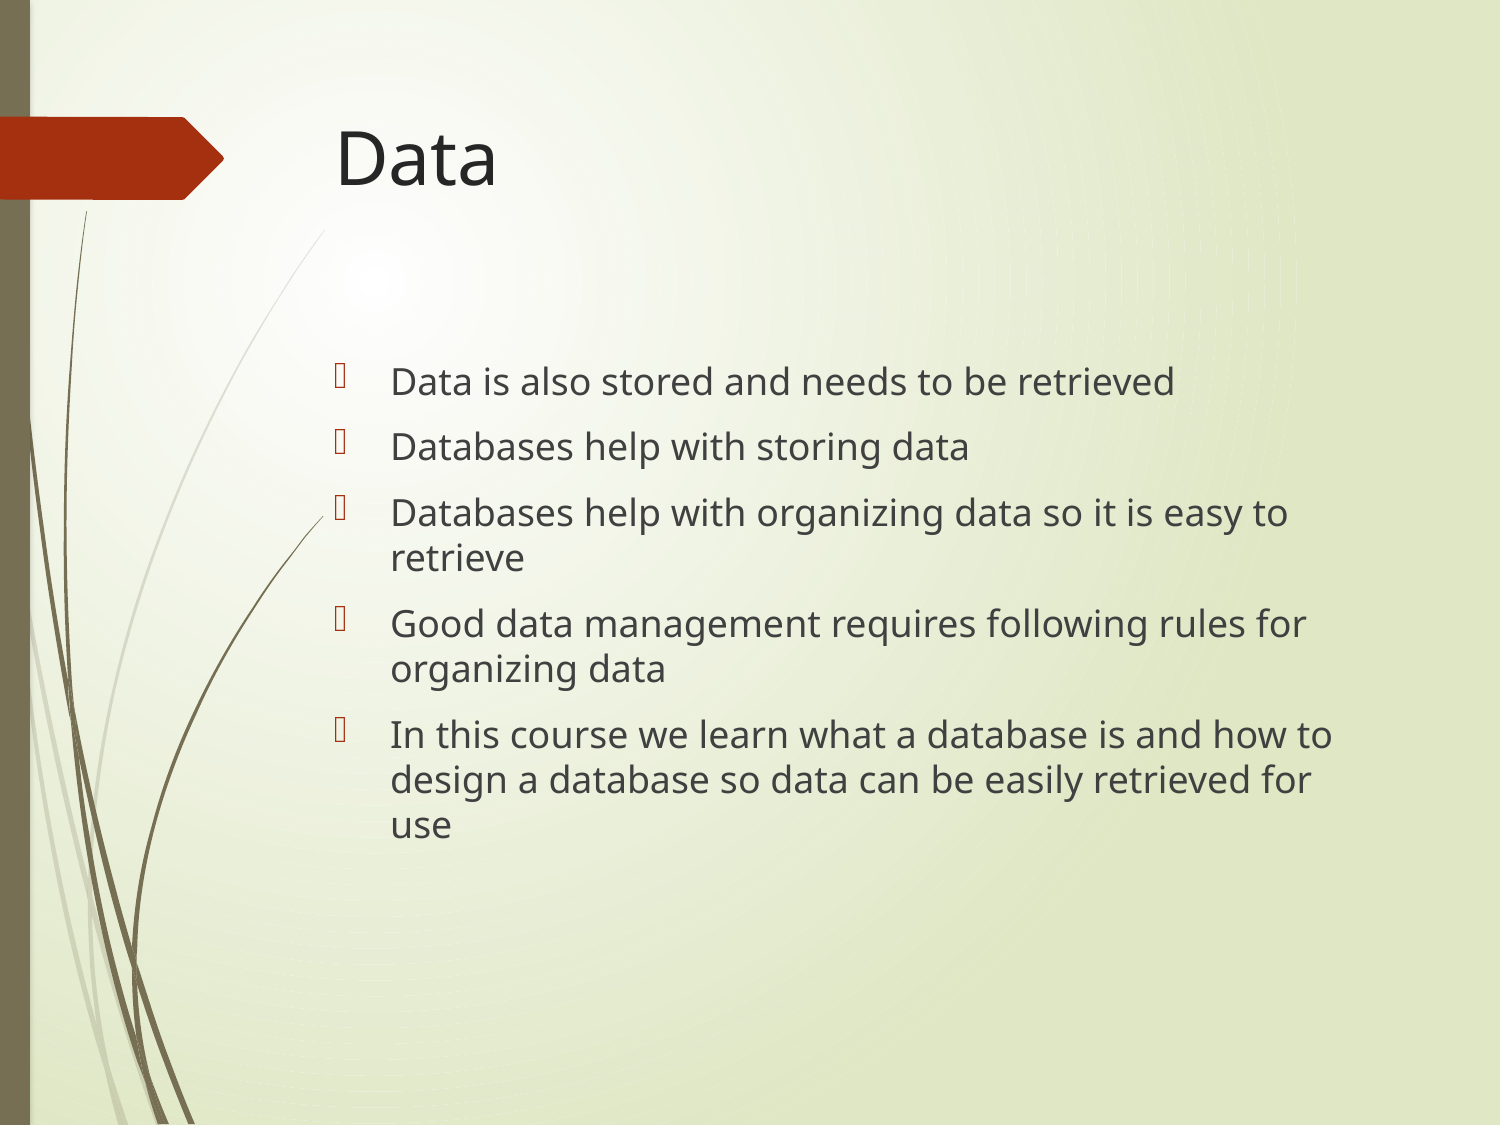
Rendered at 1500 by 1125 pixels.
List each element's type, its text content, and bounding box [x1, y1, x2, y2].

title Data [319, 102, 1400, 313]
list Data is also stored and needs to be retrieved Databases help with storing data Databases help with organizing data so it is easy to retrieve Good data management requires following rules for organizing data In this course we learn what a database is and how to design a database so data can be easily retrieved for use [318, 350, 1400, 970]
